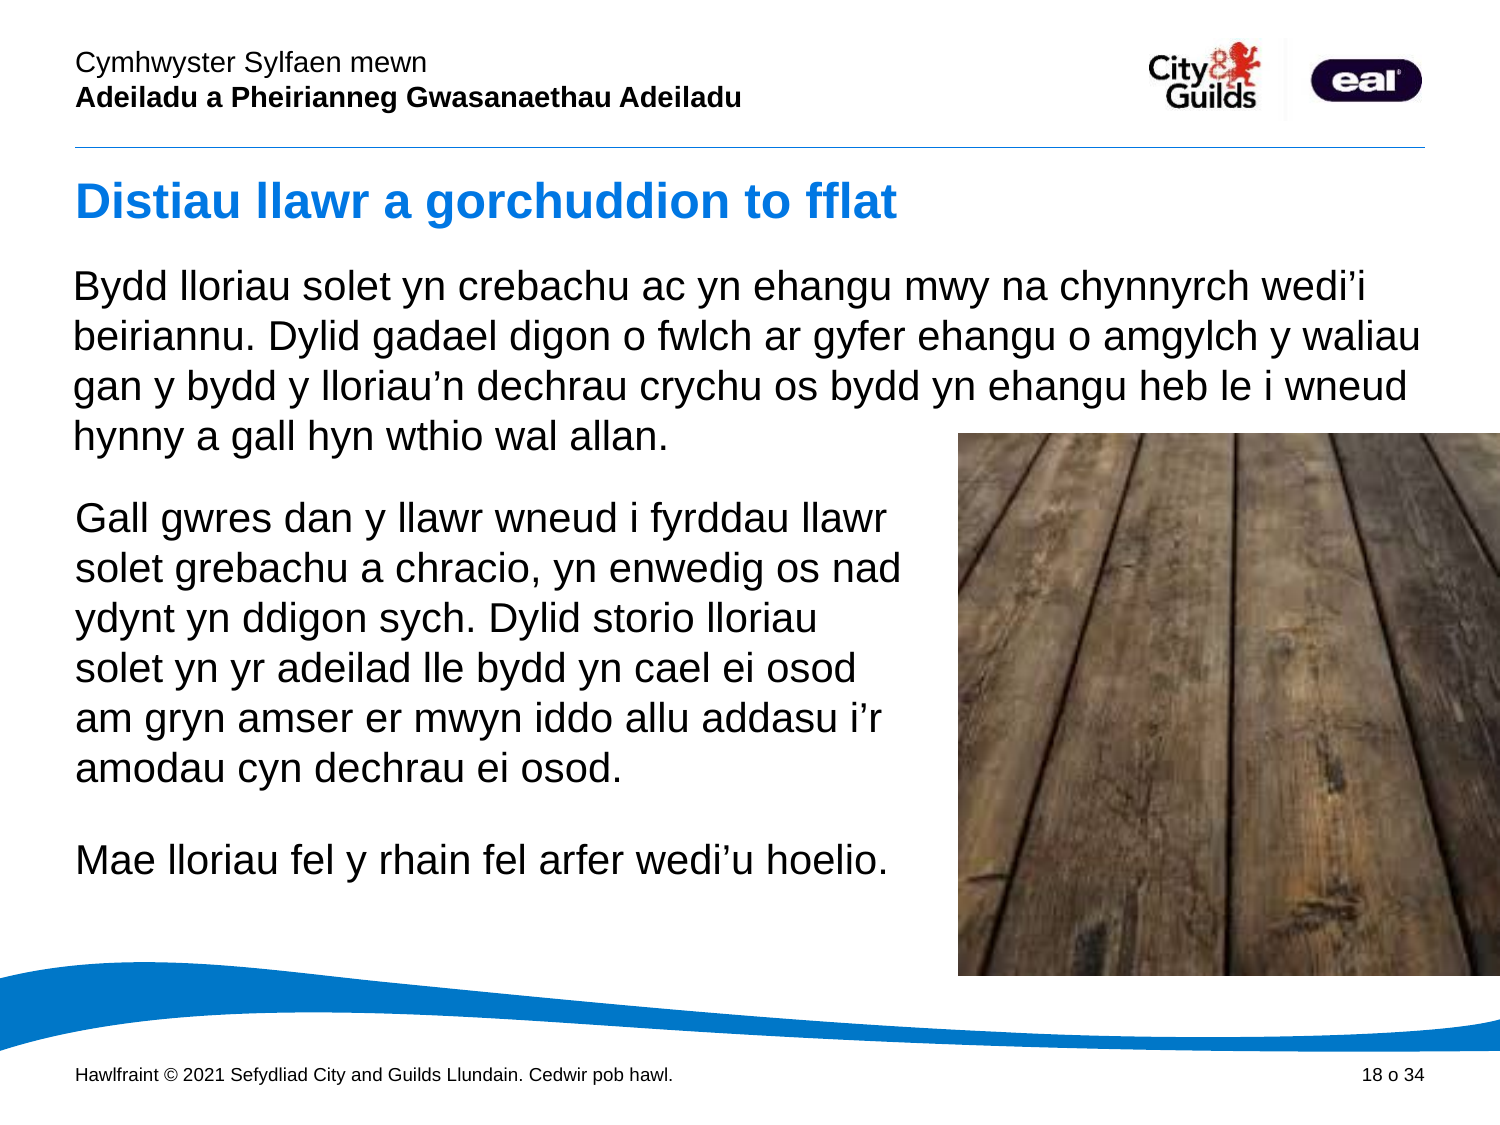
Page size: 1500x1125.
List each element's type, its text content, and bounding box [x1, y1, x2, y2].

title Distiau llawr a gorchuddion to fflat [74, 168, 1426, 232]
picture [957, 433, 1500, 977]
list Gall gwres dan y llawr wneud i fyrddau llawr solet grebachu a chracio, yn enwedig os nad ydynt yn ddigon sych. Dylid storio lloriau solet yn yr adeilad lle bydd yn cael ei osod am gryn amser er mwyn iddo allu addasu i’r amodau cyn dechrau ei osod. Mae lloriau fel y rhain fel arfer wedi’u hoelio. [74, 490, 914, 1125]
picture [1149, 38, 1422, 121]
text_box Bydd lloriau solet yn crebachu ac yn ehangu mwy na chynnyrch wedi’i beiriannu. Dylid gadael digon o fwlch ar gyfer ehangu o amgylch y waliau gan y bydd y lloriau’n dechrau crychu os bydd yn ehangu heb le i wneud hynny a gall hyn wthio wal allan. [58, 251, 1442, 467]
